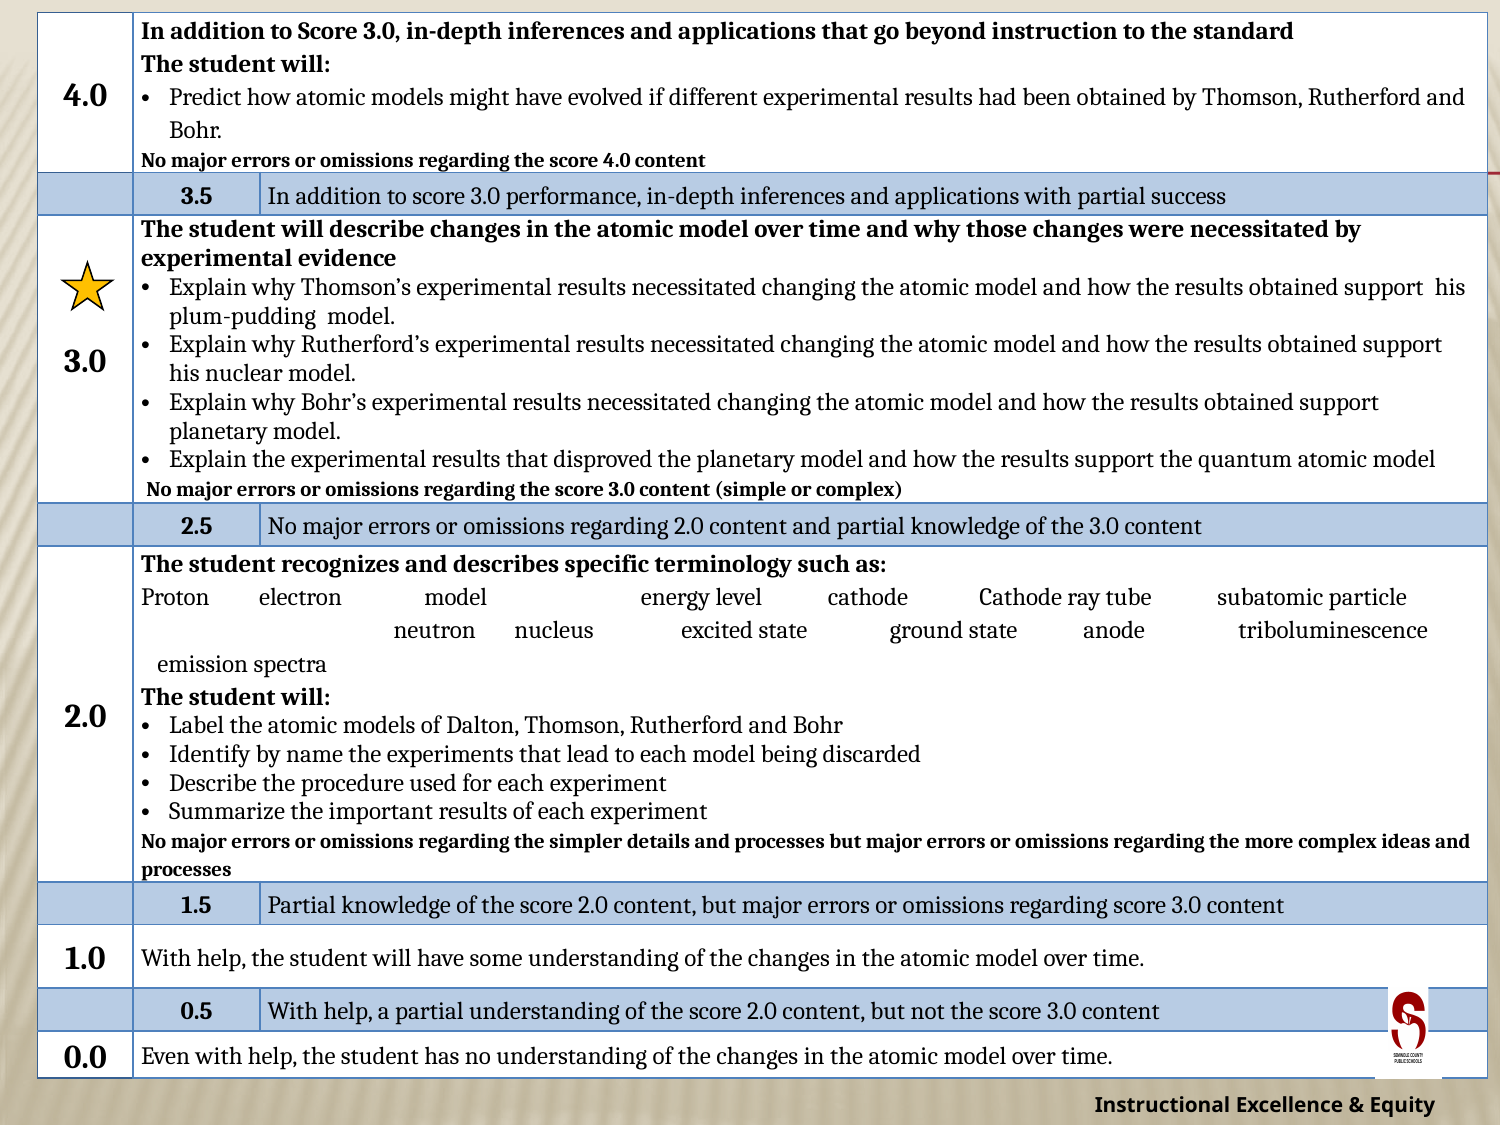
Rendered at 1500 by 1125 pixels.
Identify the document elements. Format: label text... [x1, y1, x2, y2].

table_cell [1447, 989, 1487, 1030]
table_cell Partial knowledge of the score 2.0 content, but major errors or omissions regarding score 3.0 content [261, 883, 1487, 924]
table_cell 1.5 [134, 883, 259, 924]
table_header 4.0 [38, 13, 132, 172]
table_cell [38, 883, 132, 924]
table_cell The student recognizes and describes specific terminology such as: Proton electron model energy level cathode Cathode ray tube subatomic particle neutron nucleus excited state ground state anode triboluminescence emission spectra The student will: Label the atomic models of Dalton, Thomson, Rutherford and Bohr Identify by name the experiments that lead to each model being discarded Describe the procedure used for each experiment Summarize the important results of each experiment No major errors or omissions regarding the simpler details and processes but major errors or omissions regarding the more complex ideas and processes [134, 547, 1487, 881]
table_header In addition to Score 3.0, in-depth inferences and applications that go beyond instruction to the standard The student will: Predict how atomic models might have evolved if different experimental results had been obtained by Thomson, Rutherford and Bohr. No major errors or omissions regarding the score 4.0 content [134, 13, 1487, 172]
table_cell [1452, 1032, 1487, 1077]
table_cell With help, the student will have some understanding of the changes in the atomic model over time. [134, 925, 1487, 987]
table_cell Even with help, the student has no understanding of the changes in the atomic model over time. [134, 1032, 1364, 1077]
table_cell 2.5 [134, 504, 259, 545]
table_cell No major errors or omissions regarding 2.0 content and partial knowledge of the 3.0 content [261, 504, 1487, 545]
table_cell In addition to score 3.0 performance, in-depth inferences and applications with partial success [261, 173, 1487, 214]
table_cell 2.0 [38, 547, 132, 881]
table_cell [38, 504, 132, 545]
table_cell 0.0 [38, 1032, 132, 1077]
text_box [1374, 987, 1443, 1085]
table_cell The student will describe changes in the atomic model over time and why those changes were necessitated by experimental evidence Explain why Thomson’s experimental results necessitated changing the atomic model and how the results obtained support his plum-pudding model. Explain why Rutherford’s experimental results necessitated changing the atomic model and how the results obtained support his nuclear model. Explain why Bohr’s experimental results necessitated changing the atomic model and how the results obtained support planetary model. Explain the experimental results that disproved the planetary model and how the results support the quantum atomic model No major errors or omissions regarding the score 3.0 content (simple or complex) [134, 216, 1487, 502]
table_cell 3.5 [134, 173, 259, 214]
table_cell [38, 989, 132, 1030]
table_cell [38, 173, 132, 214]
table_cell 3.0 [38, 216, 132, 502]
table_cell 1.0 [38, 925, 132, 987]
table_cell With help, a partial understanding of the score 2.0 content, but not the score 3.0 content [261, 989, 1370, 1030]
text_box Instructional Excellence & Equity [975, 1084, 1450, 1125]
table_cell 0.5 [134, 989, 259, 1030]
text_box [62, 262, 113, 310]
